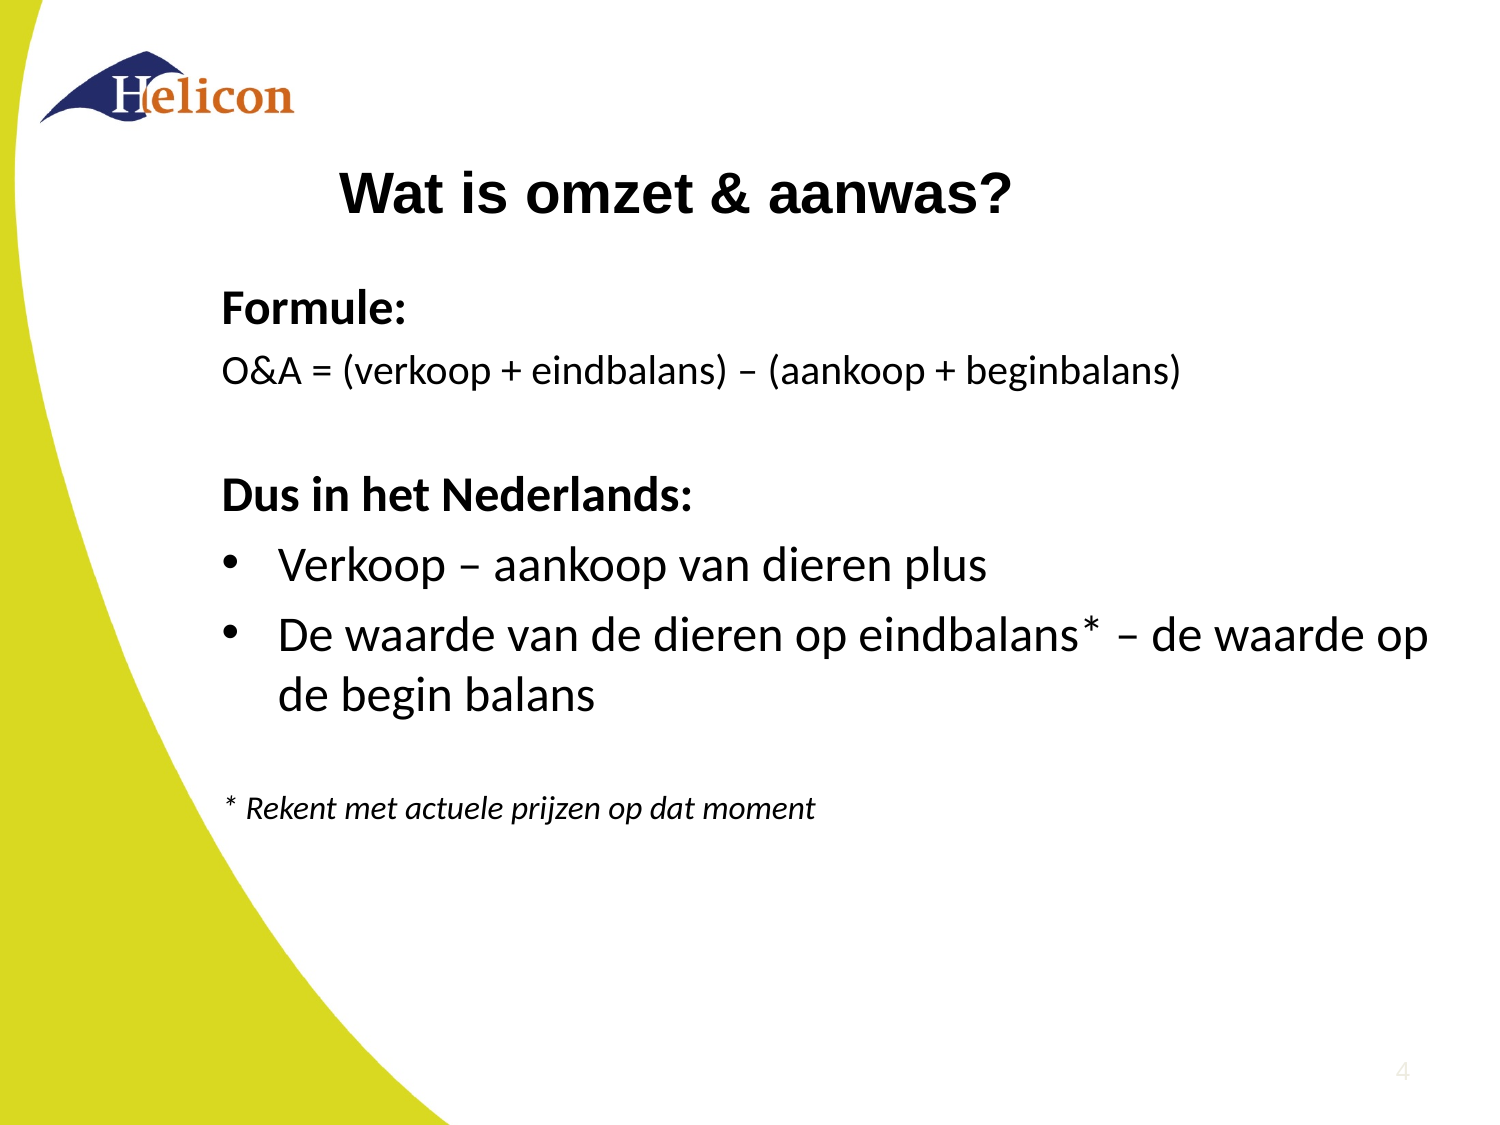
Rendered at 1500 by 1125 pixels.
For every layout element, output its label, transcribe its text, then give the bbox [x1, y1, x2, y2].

slide_number 4 [1074, 1042, 1425, 1103]
picture [0, 0, 1500, 1125]
list Formule: O&A = (verkoop + eindbalans) – (aankoop + beginbalans) Dus in het Nederlands: Verkoop – aankoop van dieren plus De waarde van de dieren op eindbalans* – de waarde op de begin balans * Rekent met actuele prijzen op dat moment [206, 267, 1480, 976]
title Wat is omzet & aanwas? [324, 137, 1415, 244]
